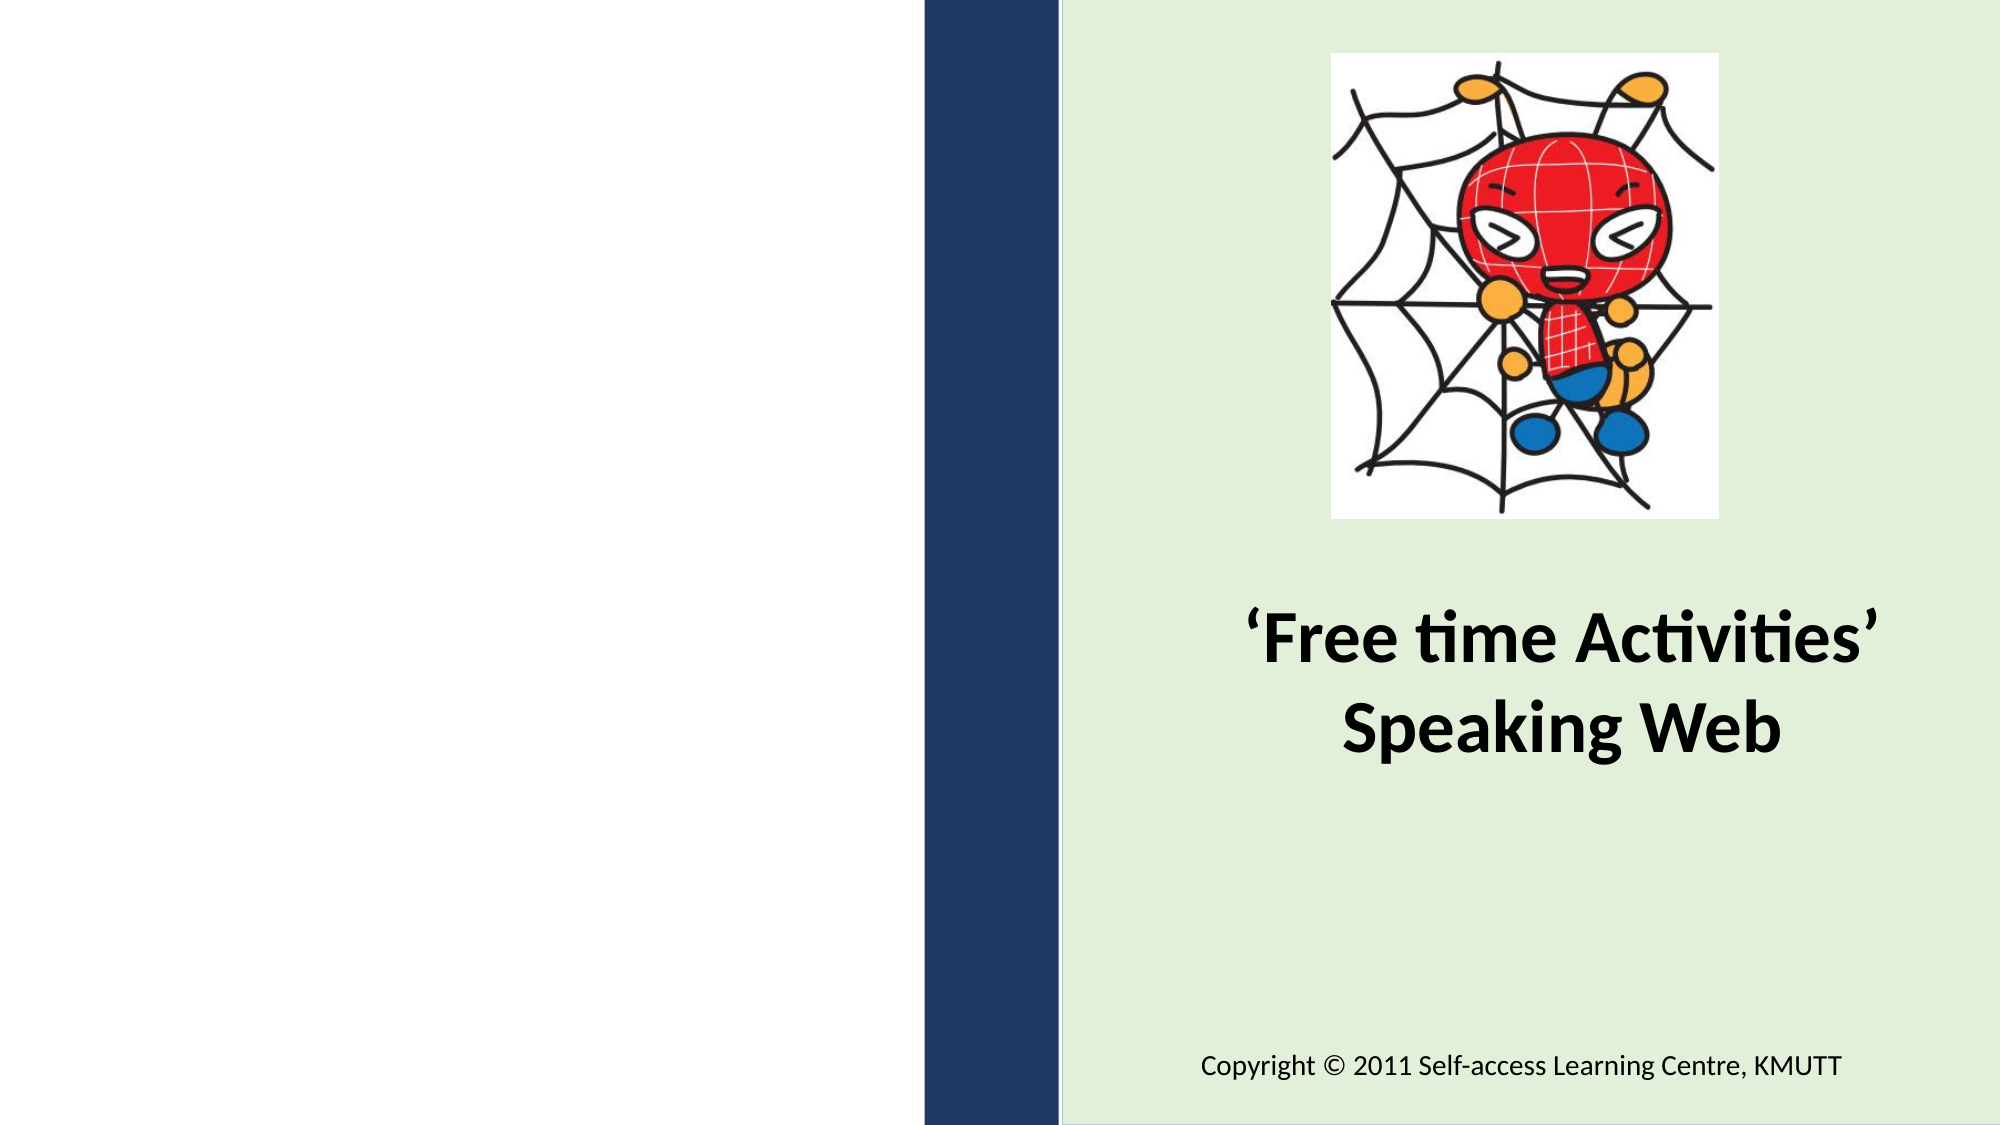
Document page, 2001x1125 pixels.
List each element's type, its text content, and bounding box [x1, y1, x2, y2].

text_box [1062, 0, 2000, 1125]
text_box Copyright © 2011 Self-access Learning Centre, KMUTT [1184, 1037, 1918, 1090]
picture [1331, 53, 1719, 519]
text_box [923, 0, 1060, 1125]
text_box ‘Free time Activities’ Speaking Web [1223, 579, 1902, 777]
